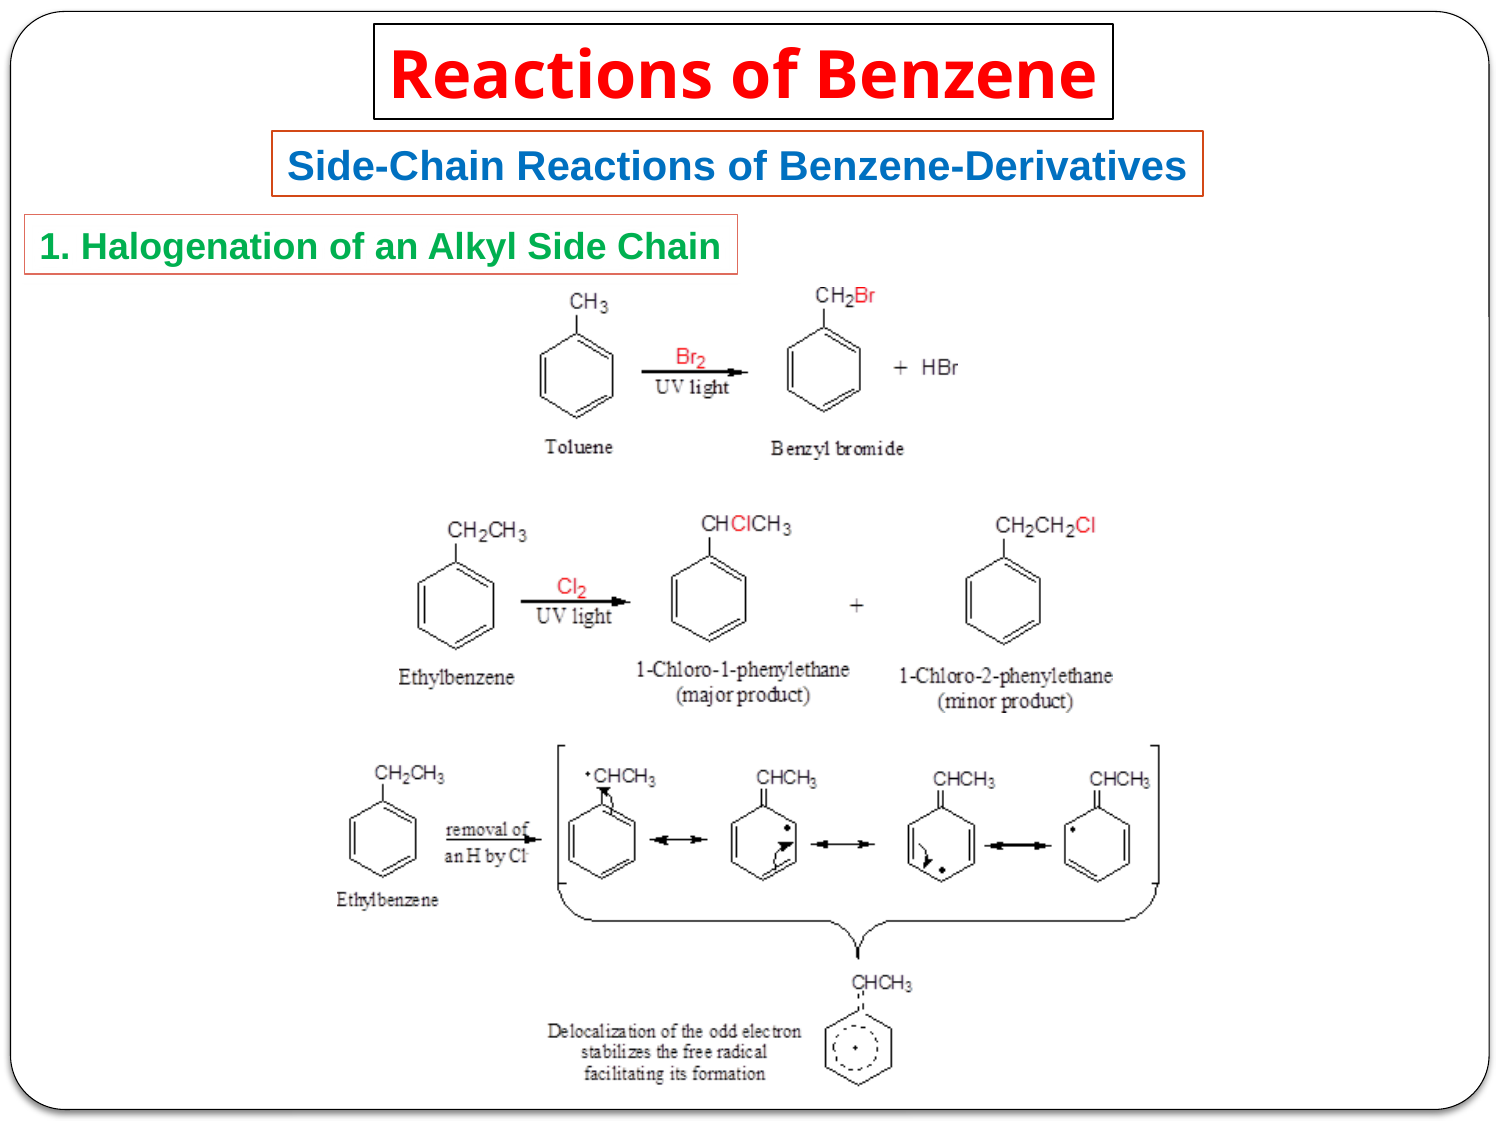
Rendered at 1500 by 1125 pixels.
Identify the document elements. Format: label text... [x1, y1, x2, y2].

picture [337, 741, 1163, 1088]
text_box Reactions of Benzene [373, 23, 1114, 120]
picture [537, 287, 959, 460]
text_box Side-Chain Reactions of Benzene-Derivatives [271, 130, 1204, 197]
picture [399, 513, 1113, 713]
text_box 1. Halogenation of an Alkyl Side Chain [24, 214, 738, 275]
